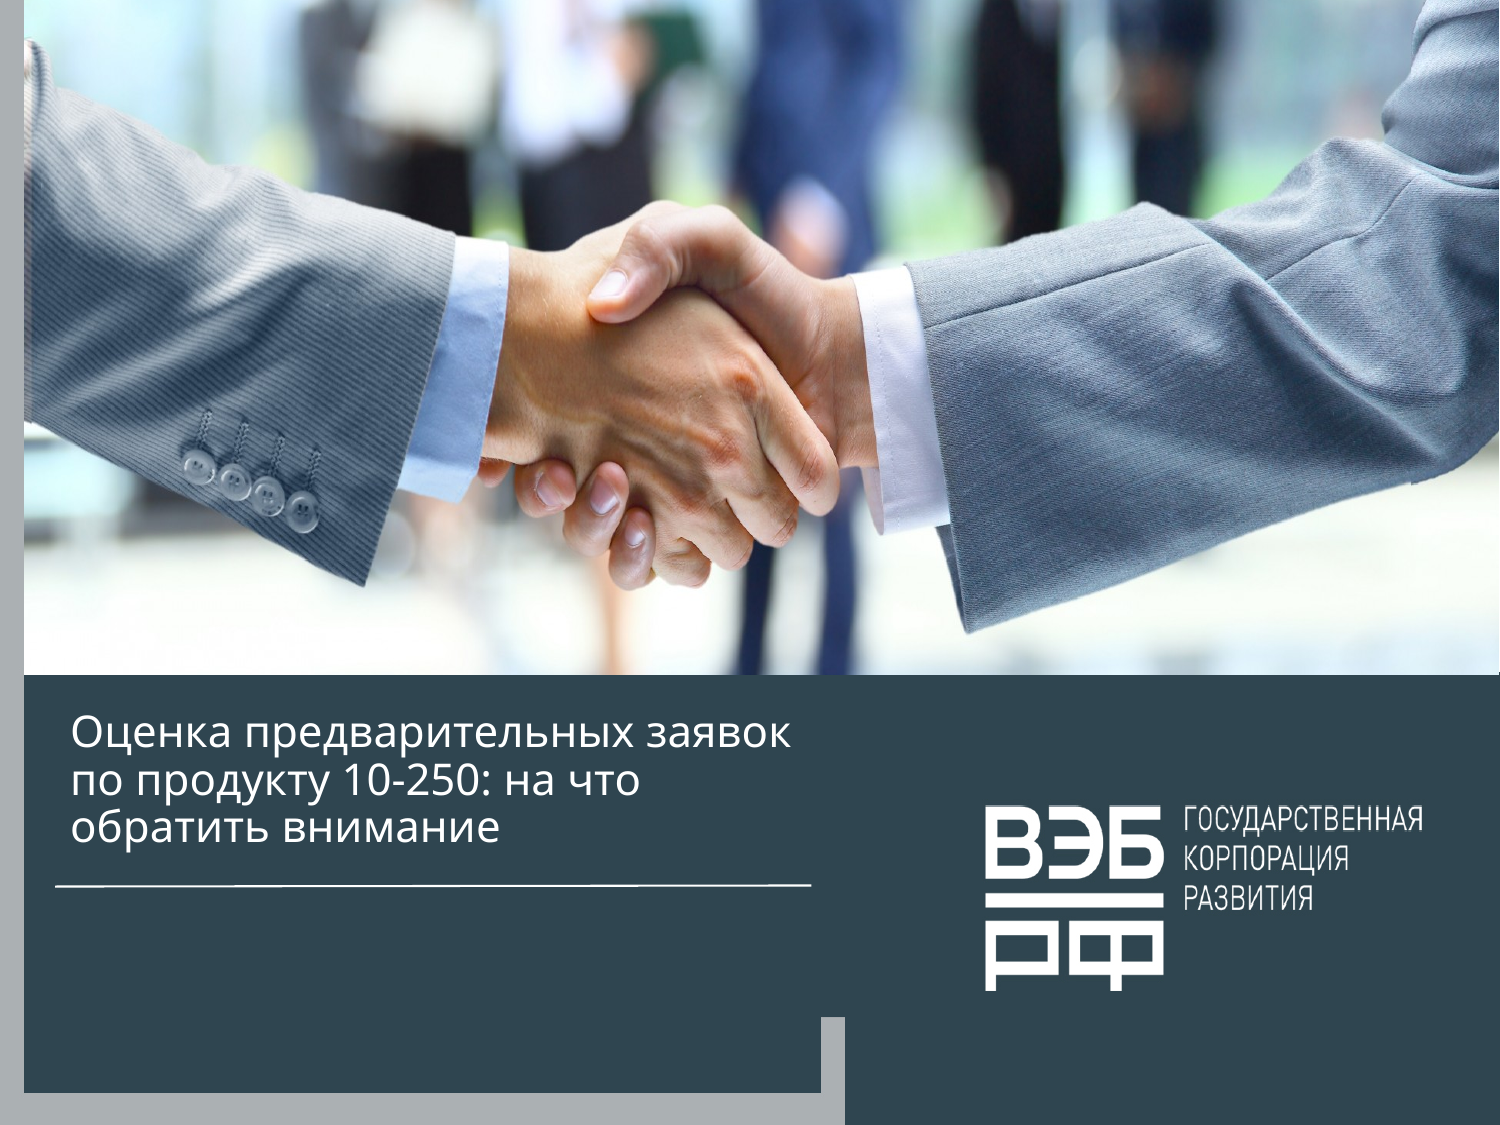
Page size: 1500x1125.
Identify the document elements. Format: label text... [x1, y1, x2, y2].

title Оценка предварительных заявок по продукту 10-250: на что обратить внимание [55, 782, 866, 860]
picture [0, 0, 1500, 1125]
